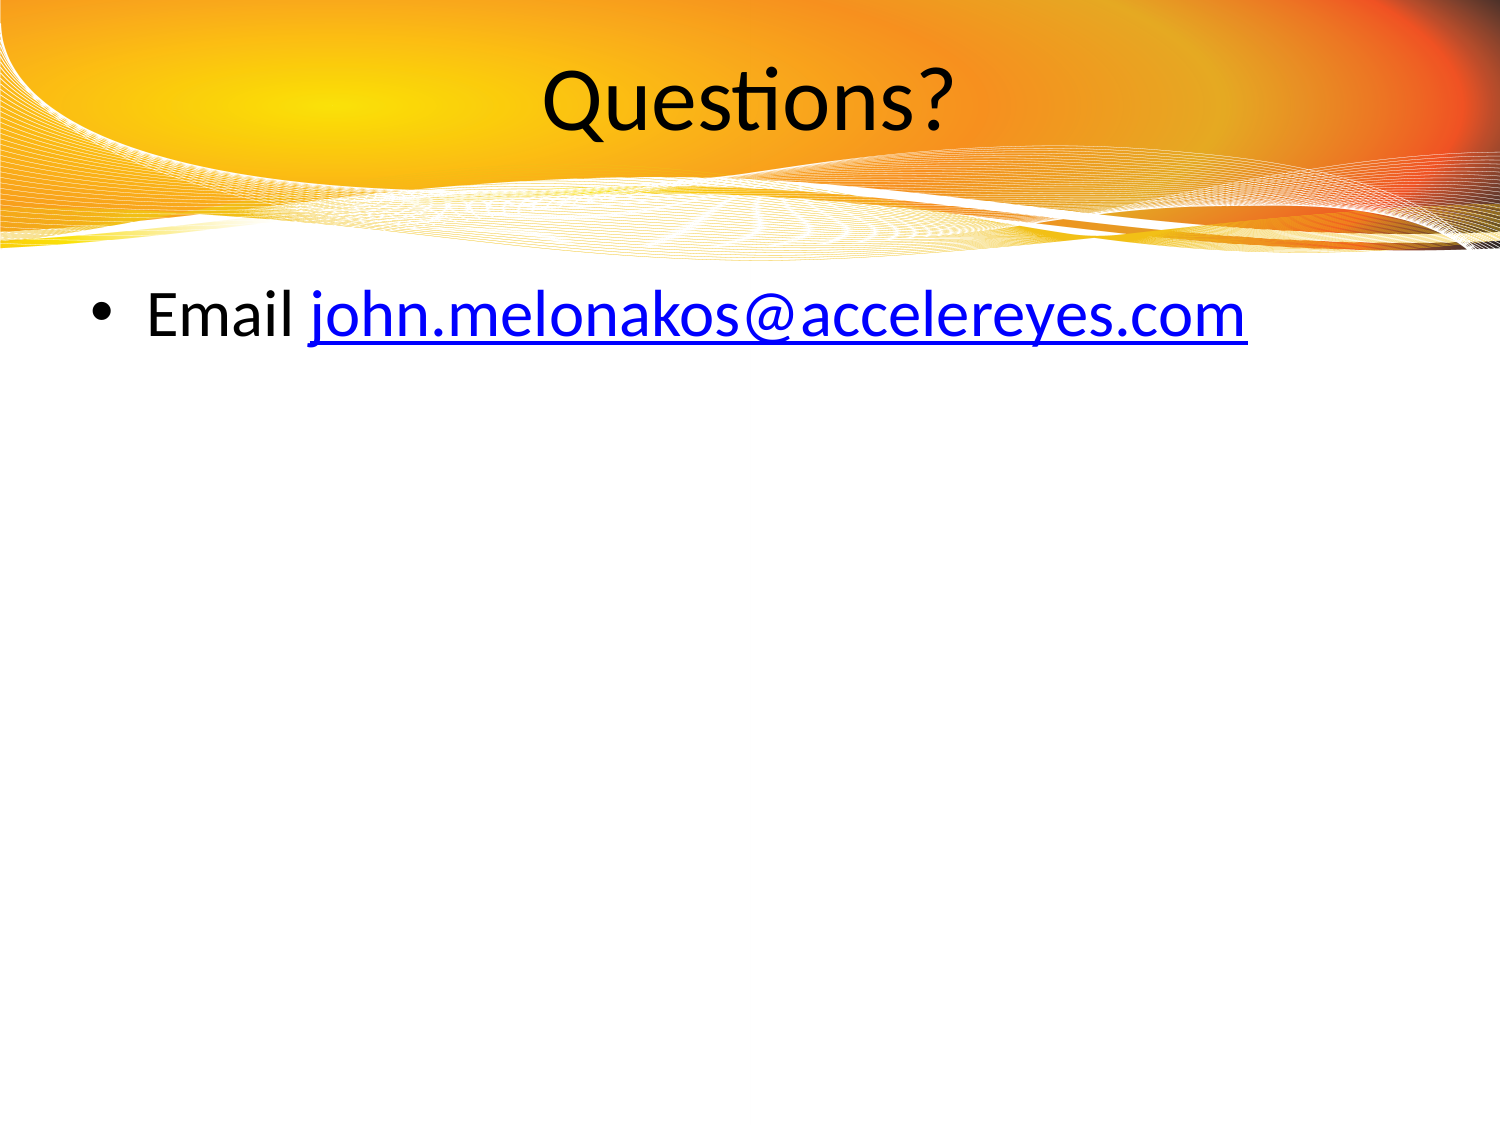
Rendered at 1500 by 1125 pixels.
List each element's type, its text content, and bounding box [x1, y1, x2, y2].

title Questions? [75, 0, 1425, 188]
picture [0, 0, 1500, 1125]
list Email john.melonakos@accelereyes.com [75, 262, 1425, 1005]
